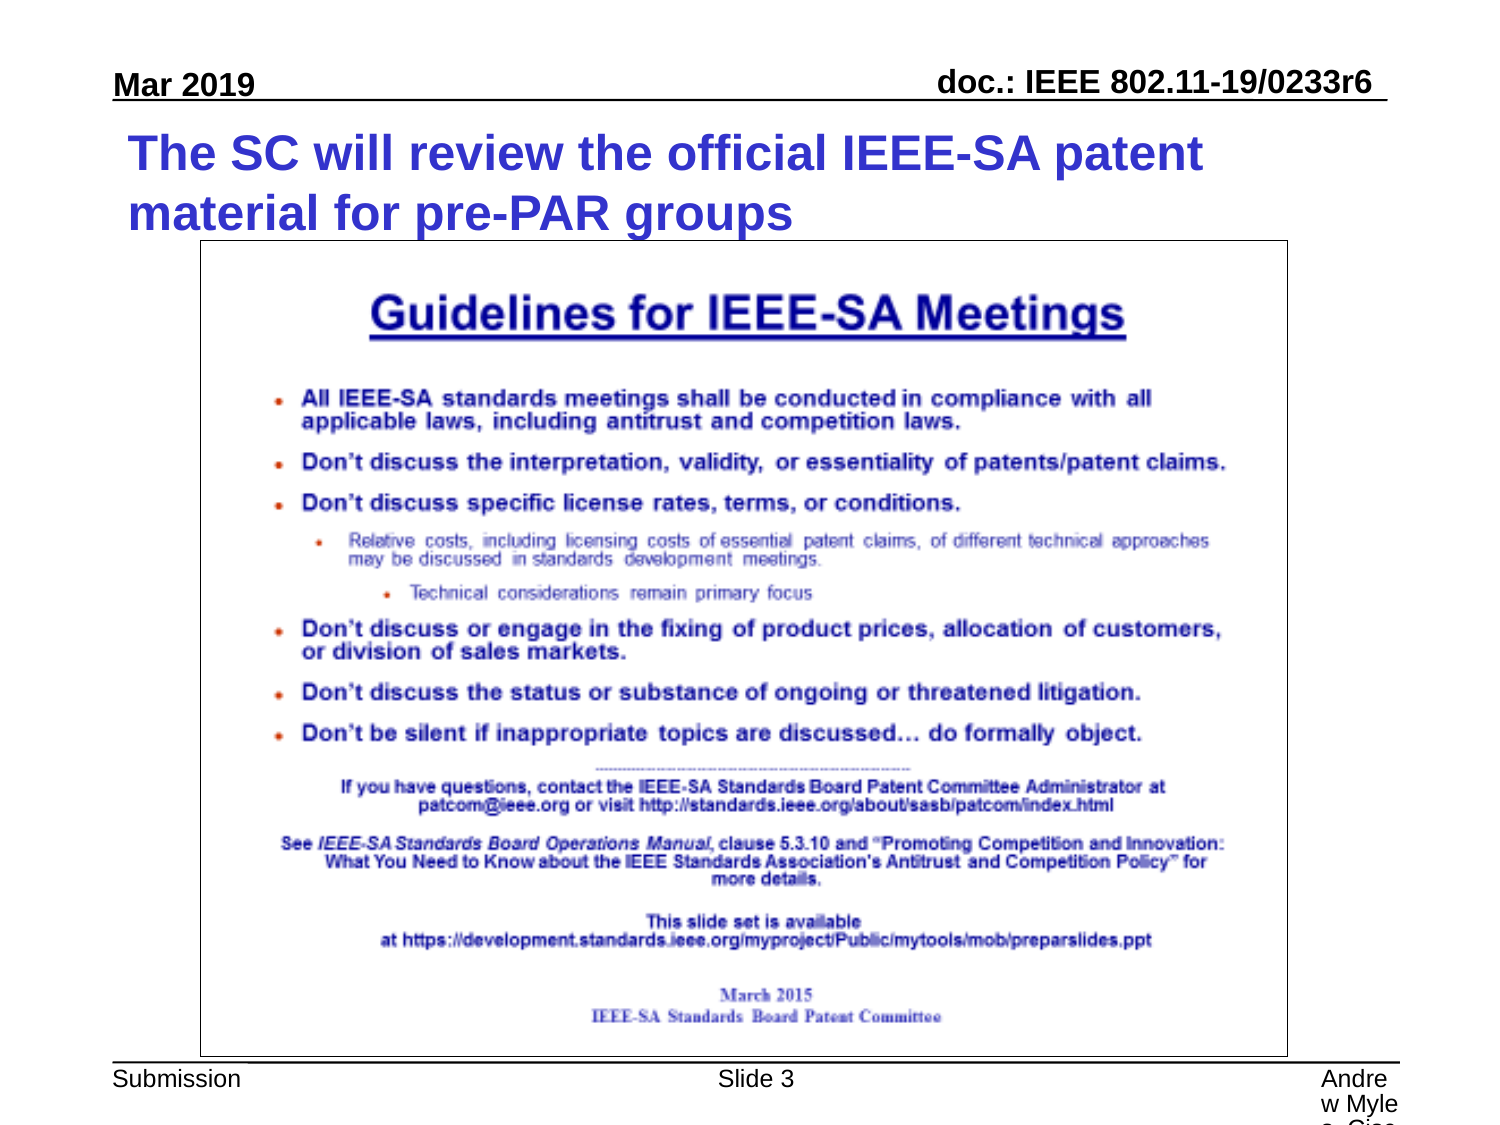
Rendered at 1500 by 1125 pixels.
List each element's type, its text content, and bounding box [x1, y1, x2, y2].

picture [199, 240, 1288, 1057]
slide_number Slide 3 [709, 1065, 803, 1093]
footer Andrew Myles, Cisco [1320, 1061, 1402, 1093]
title The SC will review the official IEEE-SA patent material for pre-PAR groups [112, 112, 1388, 288]
